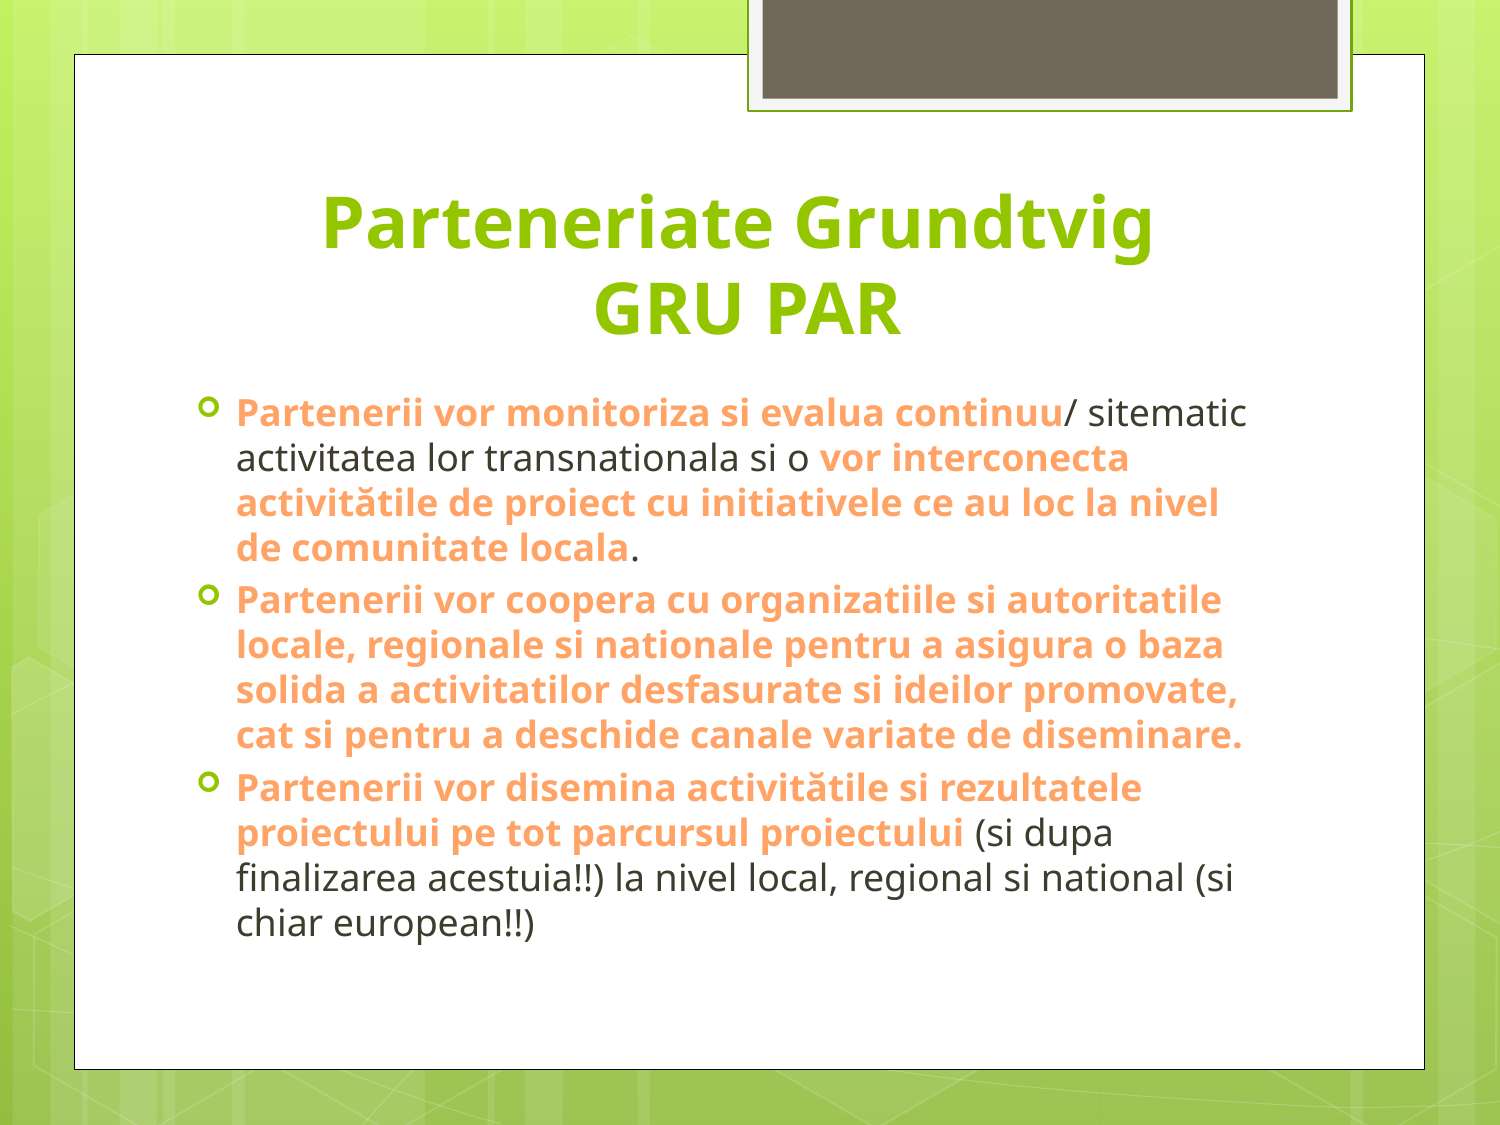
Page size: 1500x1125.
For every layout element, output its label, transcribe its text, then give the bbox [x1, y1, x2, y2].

list Partenerii vor monitoriza si evalua continuu/ sitematic activitatea lor transnationala si o vor interconecta activitătile de proiect cu initiativele ce au loc la nivel de comunitate locala. Partenerii vor coopera cu organizatiile si autoritatile locale, regionale si nationale pentru a asigura o baza solida a activitatilor desfasurate si ideilor promovate, cat si pentru a deschide canale variate de diseminare. Partenerii vor disemina activitătile si rezultatele proiectului pe tot parcursul proiectului (si dupa finalizarea acestuia!!) la nivel local, regional si national (si chiar european!!) [171, 381, 1283, 957]
title Parteneriate Grundtvig GRU PAR [171, 168, 1324, 357]
